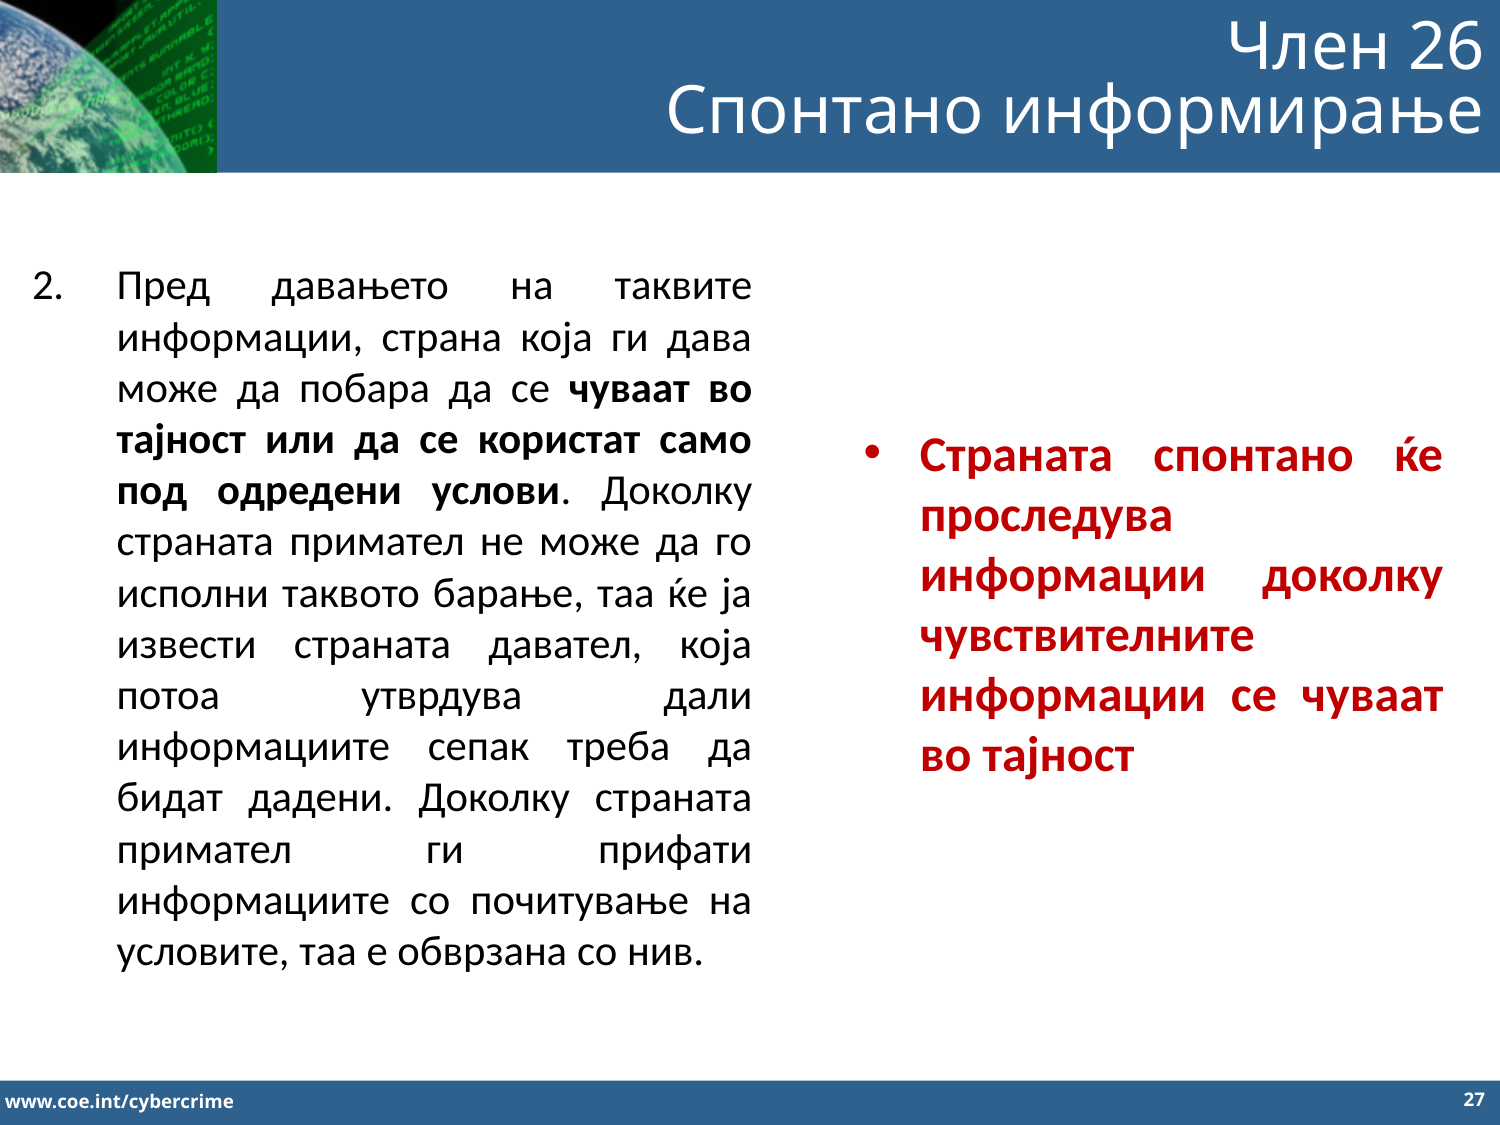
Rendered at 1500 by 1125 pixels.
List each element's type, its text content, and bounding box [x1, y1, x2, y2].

picture [0, 1, 217, 173]
text_box Член 26 Спонтано информирање [410, 6, 1500, 159]
text_box Пред давањето на таквите информации, страна која ги дава може да побара да се чуваат во тајност или да се користат само под одредени услови. Доколку страната примател не може да го исполни таквото барање, таа ќе ја извести страната давател, која потоа утврдува дали информациите сепак треба да бидат дадени. Доколку страната примател ги прифати информациите со почитување на условите, таа е обврзана со нив. [17, 249, 768, 982]
slide_number 27 [1149, 1079, 1500, 1125]
text_box Страната спонтано ќе проследува информации доколку чувствителните информации се чуваат во тајност [848, 413, 1459, 789]
